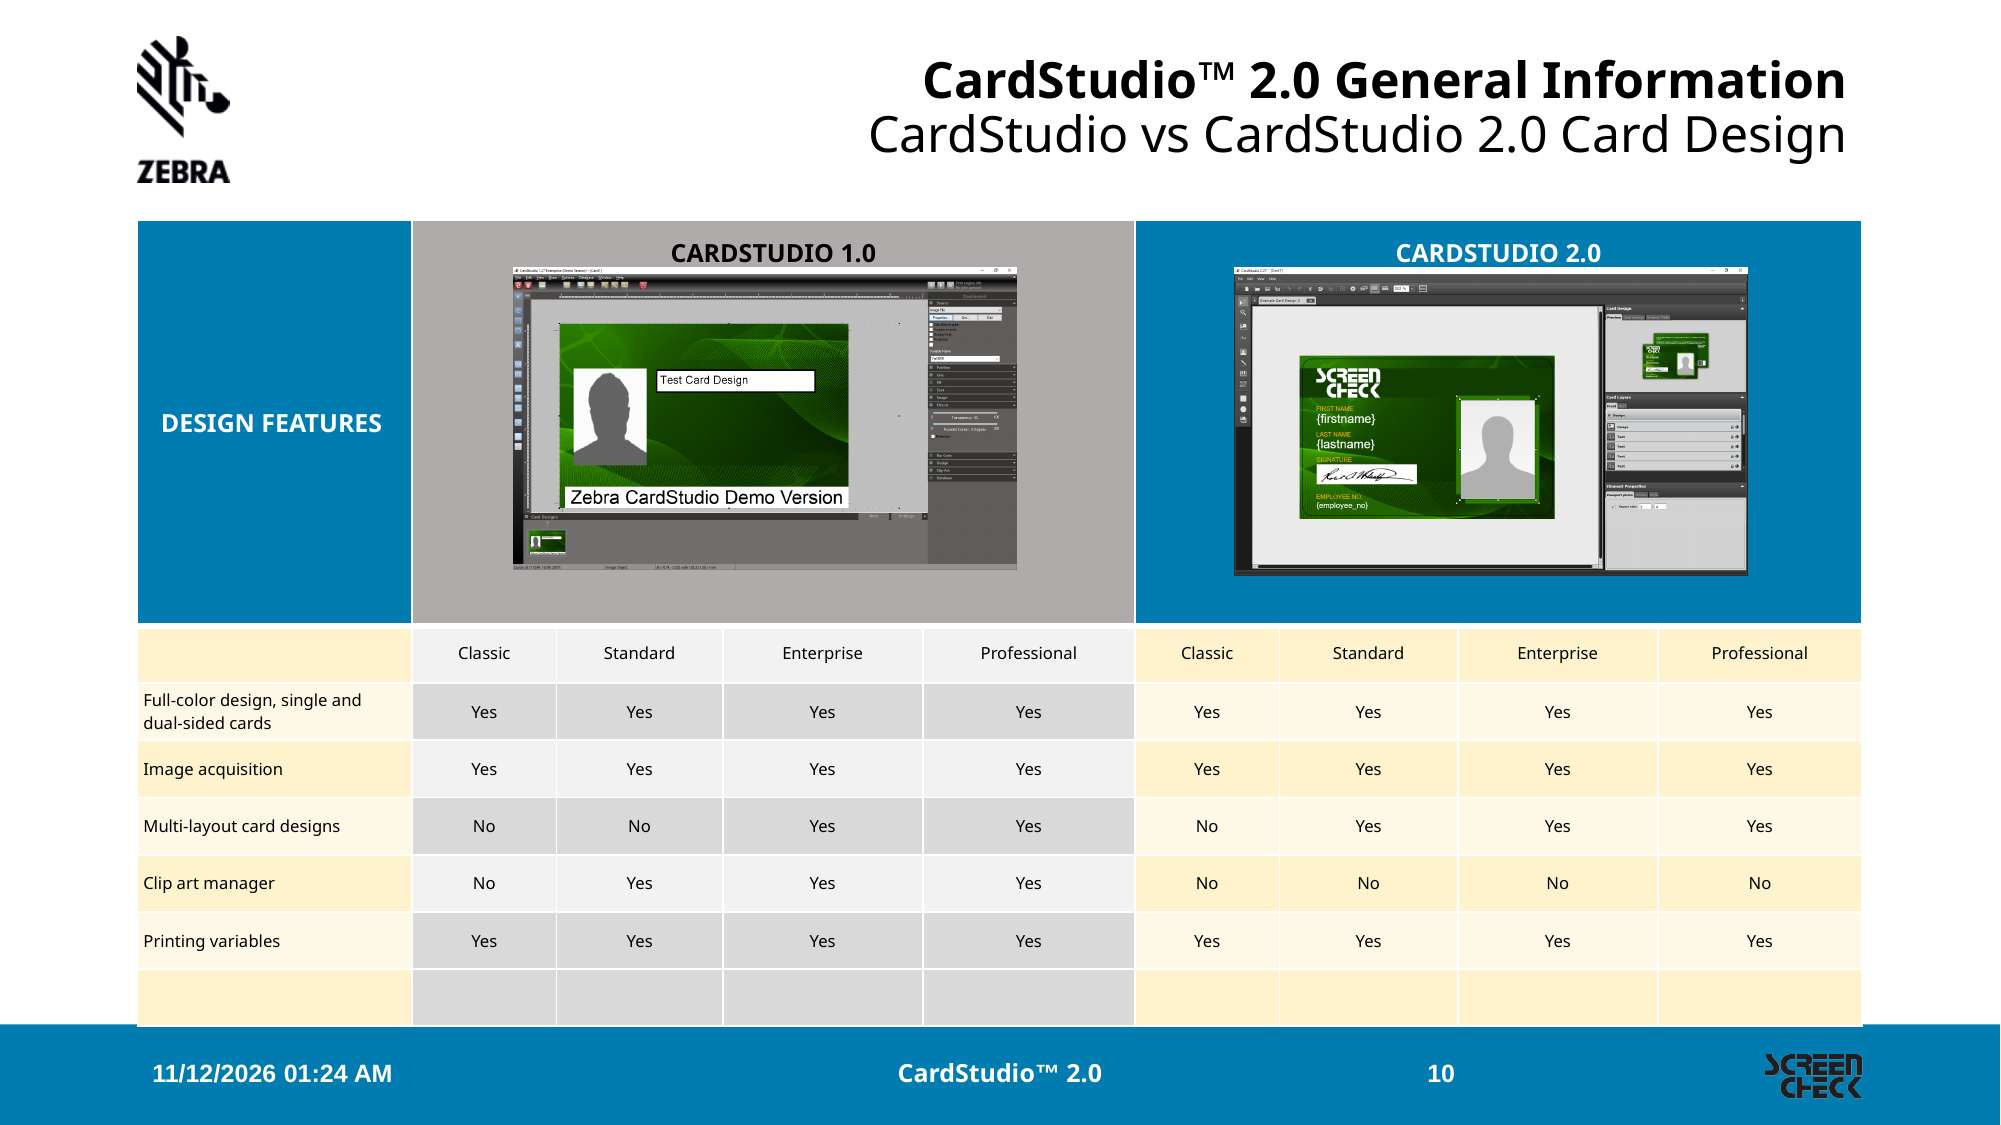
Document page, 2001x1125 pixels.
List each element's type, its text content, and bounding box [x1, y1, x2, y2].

table_cell [557, 970, 722, 1025]
table_cell Yes [1136, 684, 1279, 739]
table_cell Yes [724, 741, 922, 797]
table_cell [1136, 970, 1279, 1025]
picture [1830, 1063, 1843, 1098]
table_cell No [1136, 798, 1279, 854]
table_cell Standard [1280, 629, 1457, 682]
table_cell Yes [1459, 913, 1657, 968]
table_cell No [557, 798, 722, 854]
table_cell Yes [1459, 798, 1657, 854]
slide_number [137, 1042, 588, 1103]
table_cell Enterprise [724, 629, 922, 682]
picture [1814, 1086, 1827, 1098]
table_cell Standard [557, 629, 722, 682]
table_cell Clip art manager [138, 856, 411, 911]
table_cell [138, 970, 411, 1025]
table_cell [724, 970, 922, 1025]
picture [137, 36, 230, 183]
picture [513, 267, 1017, 570]
table_cell Yes [1136, 913, 1279, 968]
table_cell Yes [413, 913, 556, 968]
picture [1235, 268, 1747, 575]
table_cell [924, 970, 1134, 1025]
table_cell Yes [1659, 684, 1861, 739]
table_cell No [1280, 856, 1457, 911]
picture [1765, 1055, 1779, 1075]
table_cell Yes [1659, 913, 1861, 968]
table_cell Yes [557, 741, 722, 797]
table_cell No [413, 856, 556, 911]
table_cell Yes [1280, 913, 1457, 968]
picture [1797, 1077, 1811, 1098]
picture [1830, 1055, 1843, 1059]
table_cell Professional [924, 629, 1134, 682]
table_cell Classic [1136, 629, 1279, 682]
picture [1781, 1055, 1794, 1098]
table_cell Yes [1280, 684, 1457, 739]
table_cell Classic [413, 629, 556, 682]
table_cell [1280, 970, 1457, 1025]
table_cell Yes [557, 856, 722, 911]
table_cell Yes [924, 798, 1134, 854]
table_cell [1459, 970, 1657, 1025]
table_cell Professional [1659, 629, 1861, 682]
table_cell Yes [924, 856, 1134, 911]
table_cell Yes [1136, 741, 1279, 797]
table_header DESIGN FEATURES [138, 221, 411, 623]
table_cell Yes [1659, 798, 1861, 854]
footer CardStudio™ 2.0 [662, 1042, 1338, 1103]
table_cell Enterprise [1459, 629, 1657, 682]
table_cell No [413, 798, 556, 854]
table_cell Full-color design, single and dual-sided cards [138, 684, 411, 739]
table_cell Printing variables [138, 913, 411, 968]
table_cell Multi-layout card designs [138, 798, 411, 854]
table_cell Image acquisition [138, 741, 411, 797]
title CardStudio™ 2.0 General Information CardStudio vs CardStudio 2.0 Card Design [598, 49, 1863, 170]
table_cell No [1659, 856, 1861, 911]
table_cell Yes [724, 856, 922, 911]
table_cell Yes [413, 684, 556, 739]
table_cell Yes [1280, 798, 1457, 854]
table_cell Yes [724, 684, 922, 739]
table_header CARDSTUDIO 1.0 [413, 221, 1134, 623]
table_cell Yes [724, 798, 922, 854]
table_cell Yes [1459, 741, 1657, 797]
table_cell Yes [1459, 684, 1657, 739]
table_cell No [1459, 856, 1657, 911]
picture [1846, 1055, 1862, 1098]
table_cell Yes [924, 741, 1134, 797]
table_cell Yes [1280, 741, 1457, 797]
table_cell Yes [557, 684, 722, 739]
table_cell Yes [413, 741, 556, 797]
picture [1814, 1063, 1827, 1082]
table_cell No [1136, 856, 1279, 911]
table_cell Yes [557, 913, 722, 968]
table_cell Yes [924, 684, 1134, 739]
table_cell Yes [724, 913, 922, 968]
picture [1797, 1055, 1827, 1075]
table_cell Yes [924, 913, 1134, 968]
table_cell [1659, 970, 1861, 1025]
table_header CARDSTUDIO 2.0 [1136, 221, 1861, 623]
table_cell Yes [1659, 741, 1861, 797]
slide_number 10 [1412, 1042, 1743, 1103]
table_cell [413, 970, 556, 1025]
table_cell [138, 629, 411, 682]
